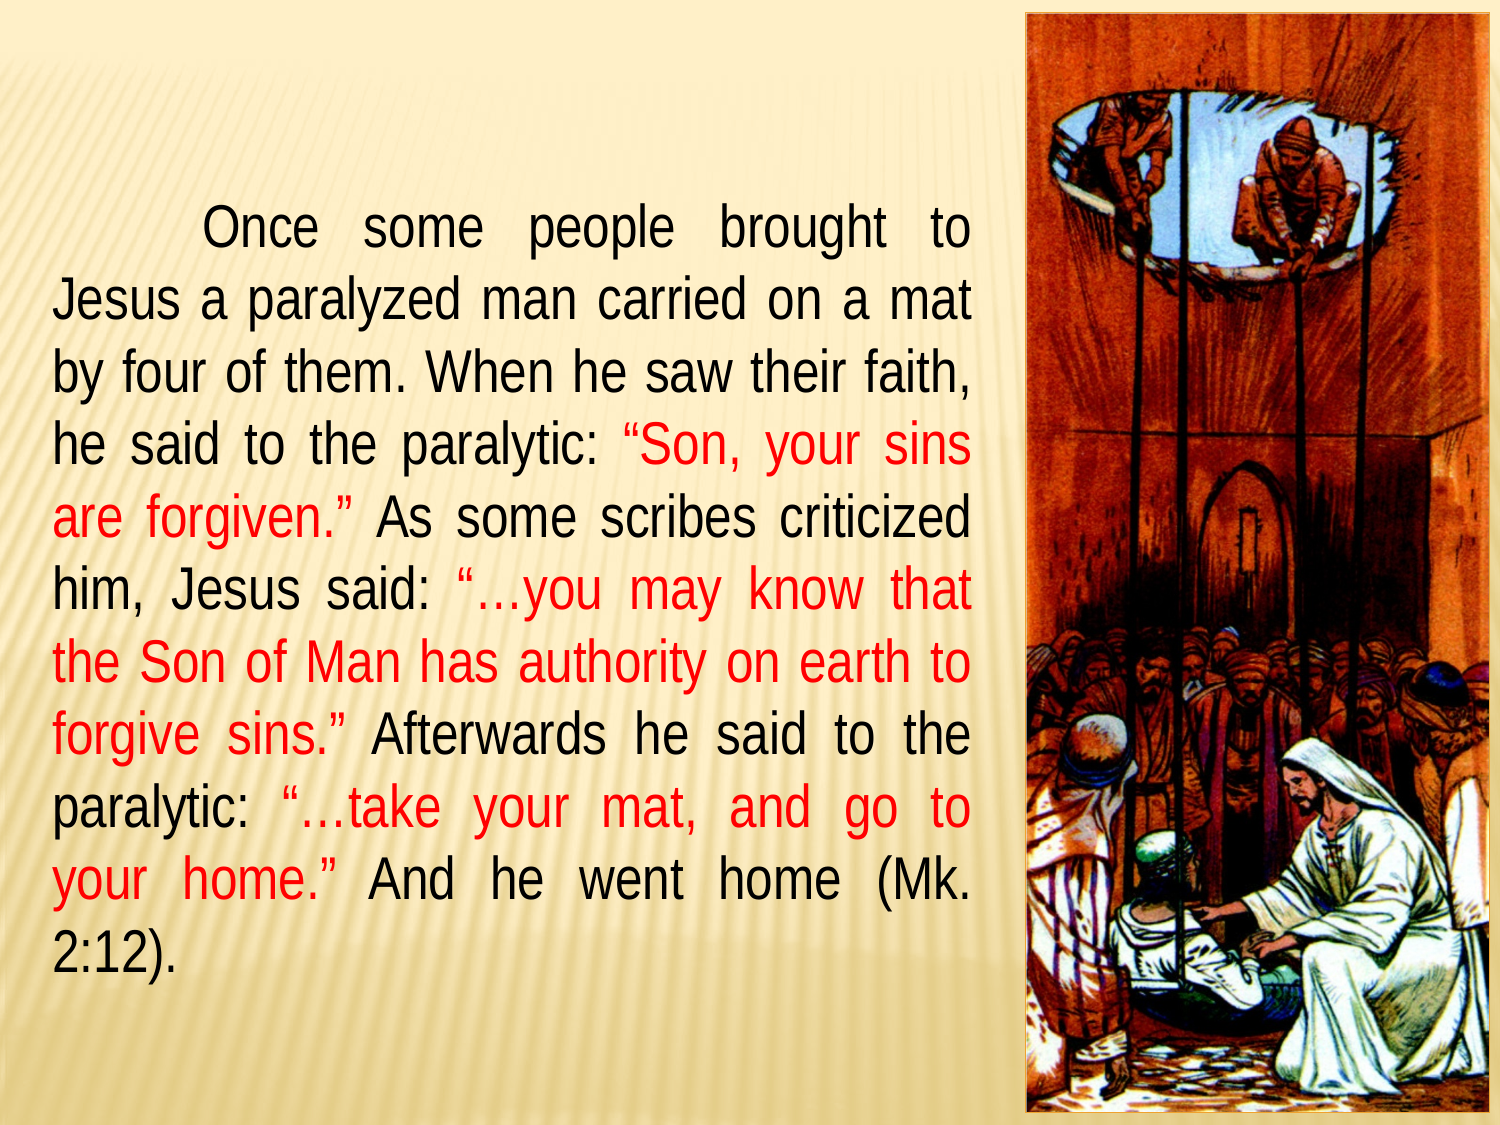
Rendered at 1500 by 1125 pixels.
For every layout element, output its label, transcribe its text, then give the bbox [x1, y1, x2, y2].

picture [1024, 12, 1490, 1113]
text_box Once some people brought to Jesus a paralyzed man carried on a mat by four of them. When he saw their faith, he said to the paralytic: “Son, your sins are forgiven.” As some scribes criticized him, Jesus said: “…you may know that the Son of Man has authority on earth to forgive sins.” Afterwards he said to the paralytic: “…take your mat, and go to your home.” And he went home (Mk. 2:12). [37, 179, 988, 992]
